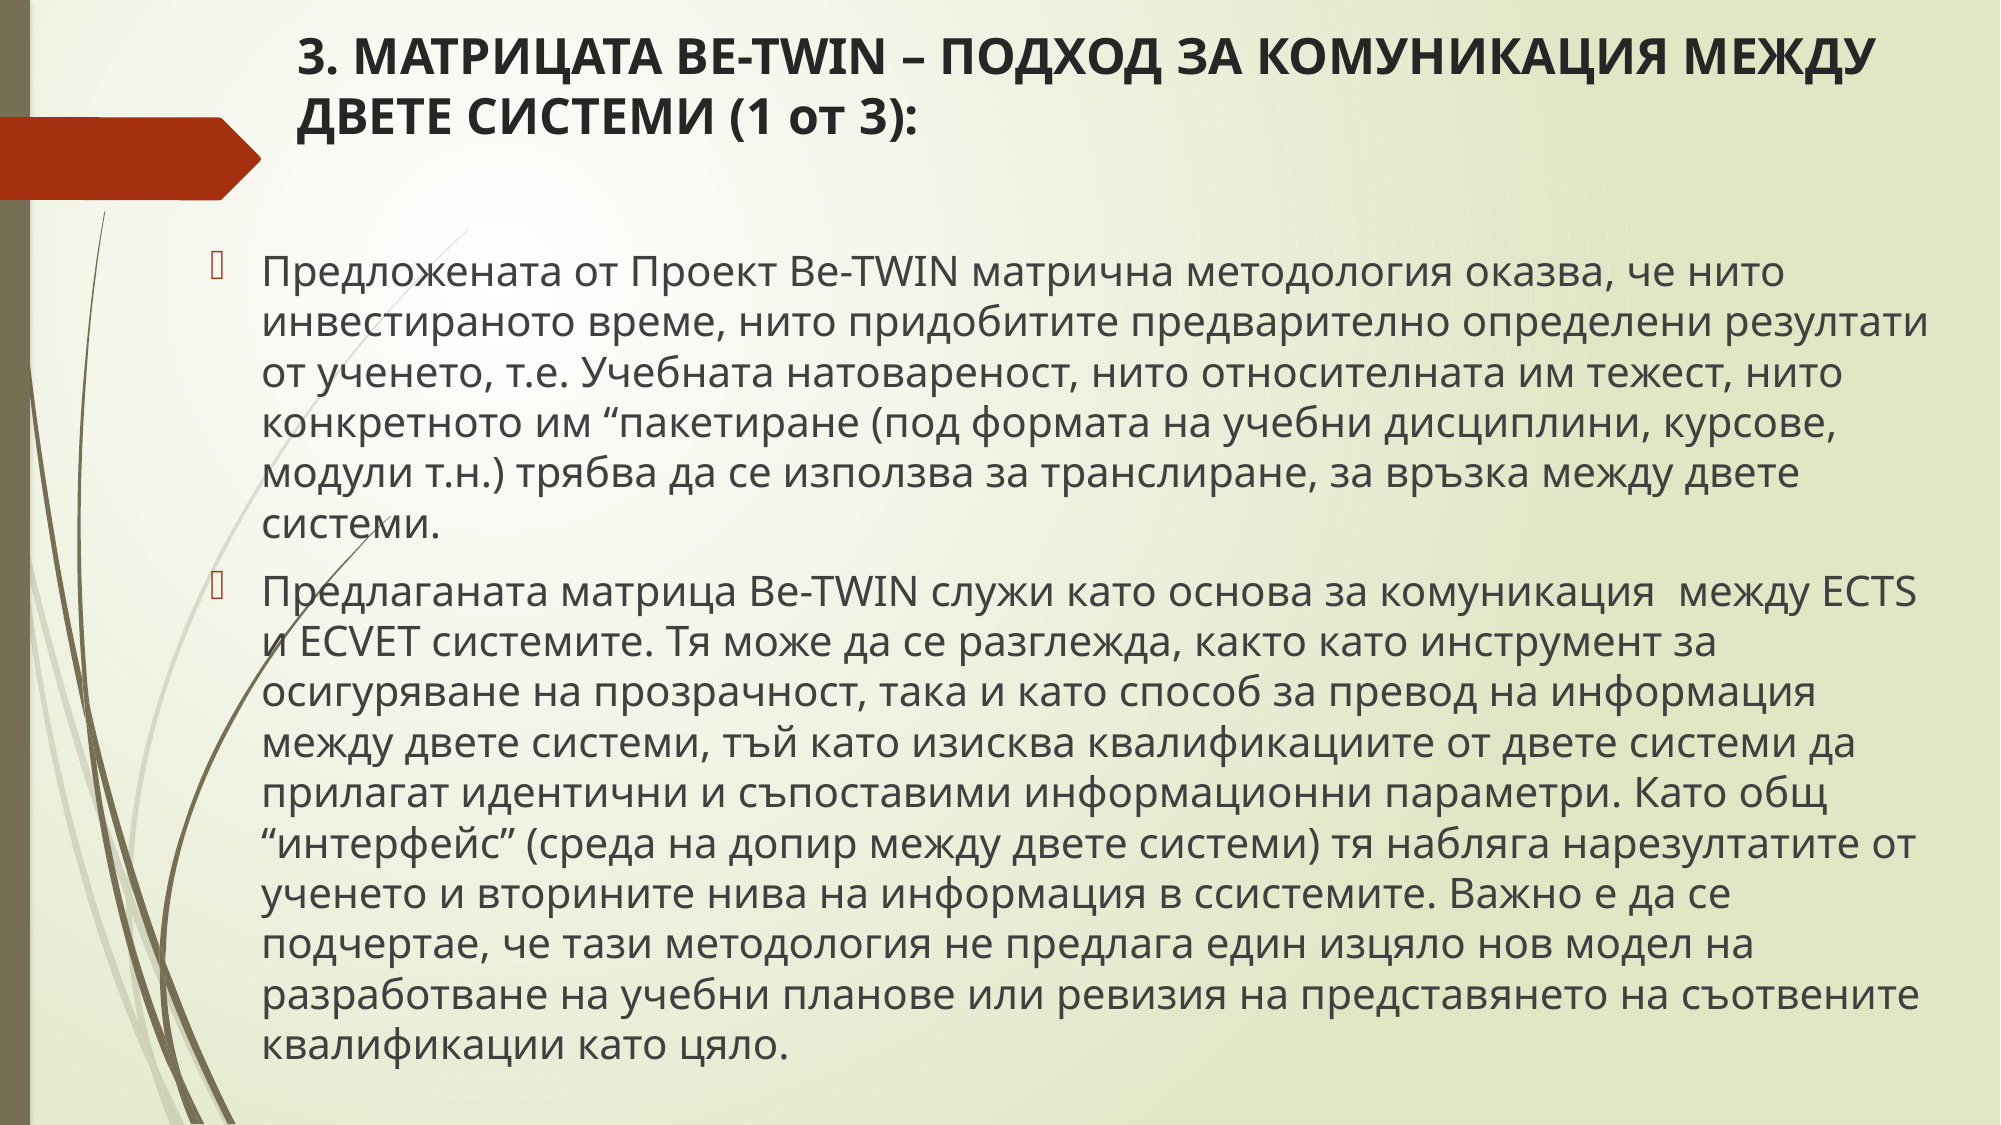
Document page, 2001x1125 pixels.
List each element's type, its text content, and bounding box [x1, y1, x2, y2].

list Предложената от Проект Be-TWIN матрична методология оказва, че нито инвестираното време, нито придобитите предварително определени резултати от ученето, т.е. Учебната натовареност, нито относителната им тежест, нито конкретното им “пакетиране (под формата на учебни дисциплини, курсове, модули т.н.) трябва да се използва за транслиране, за връзка между двете системи. Предлаганата матрица Be-TWIN служи като основа за комуникация между ECTS и ECVET системите. Тя може да се разглежда, както като инструмент за осигуряване на прозрачност, така и като способ за превод на информация между двете системи, тъй като изисква квалификациите от двете системи да прилагат идентични и съпоставими информационни параметри. Като общ “интерфейс” (среда на допир между двете системи) тя набляга нарезултатите от ученето и вторините нива на информация в ссистемите. Важно е да се подчертае, че тази методология не предлага един изцяло нов модел на разработване на учебни планове или ревизия на представянето на съотвените квалификации като цяло. [195, 236, 1957, 1080]
title 3. МАТРИЦАТА BE-TWIN – ПОДХОД ЗА КОМУНИКАЦИЯ МЕЖДУ ДВЕТЕ СИСТЕМИ (1 от 3): [281, 16, 1957, 155]
